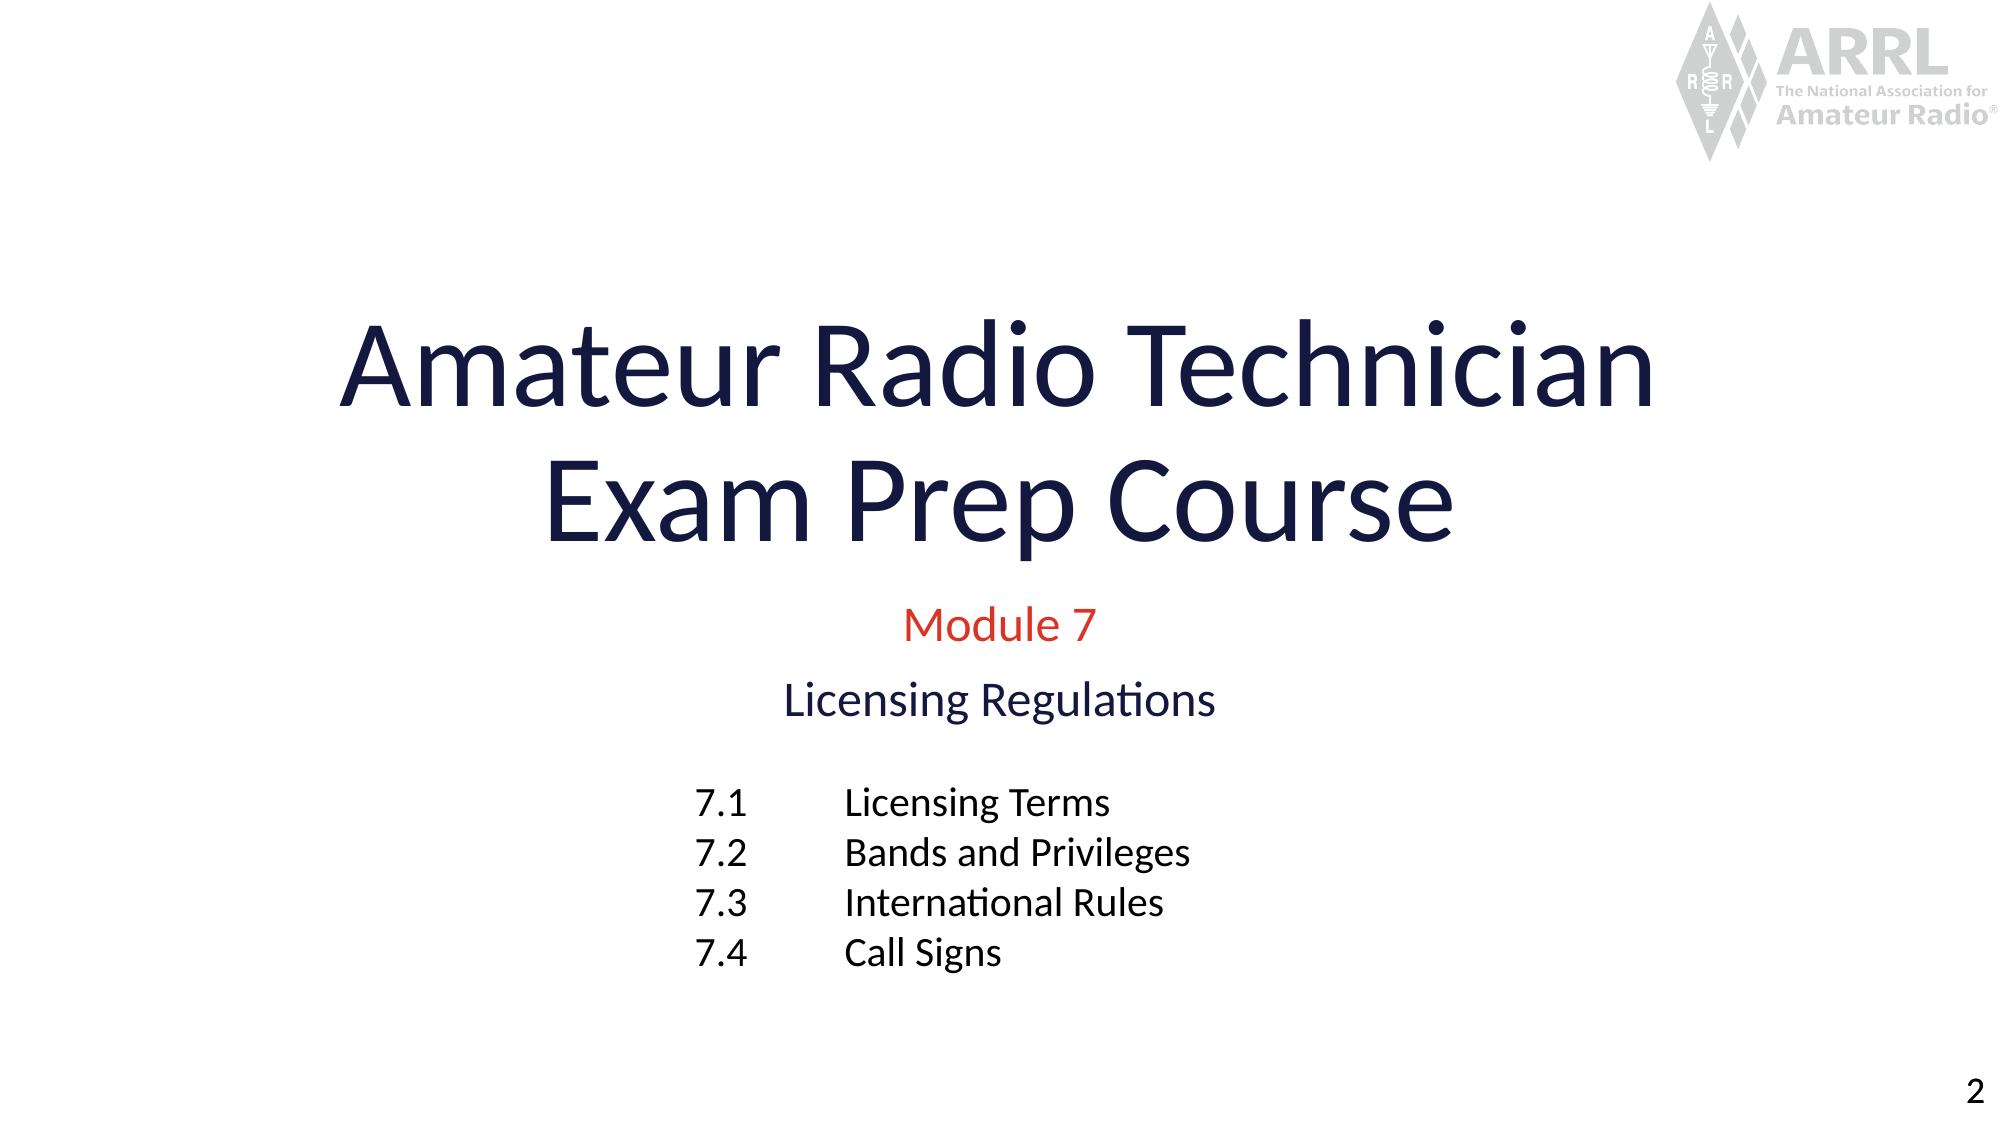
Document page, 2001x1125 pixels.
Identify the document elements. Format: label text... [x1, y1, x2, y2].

title Amateur Radio Technician Exam Prep Course [249, 184, 1750, 576]
text_box 7.1 Licensing Terms 7.2 Bands and Privileges 7.3 International Rules 7.4 Call Signs [679, 767, 1710, 983]
picture [1674, 0, 2000, 164]
subtitle Module 7 Licensing Regulations [249, 590, 1750, 753]
